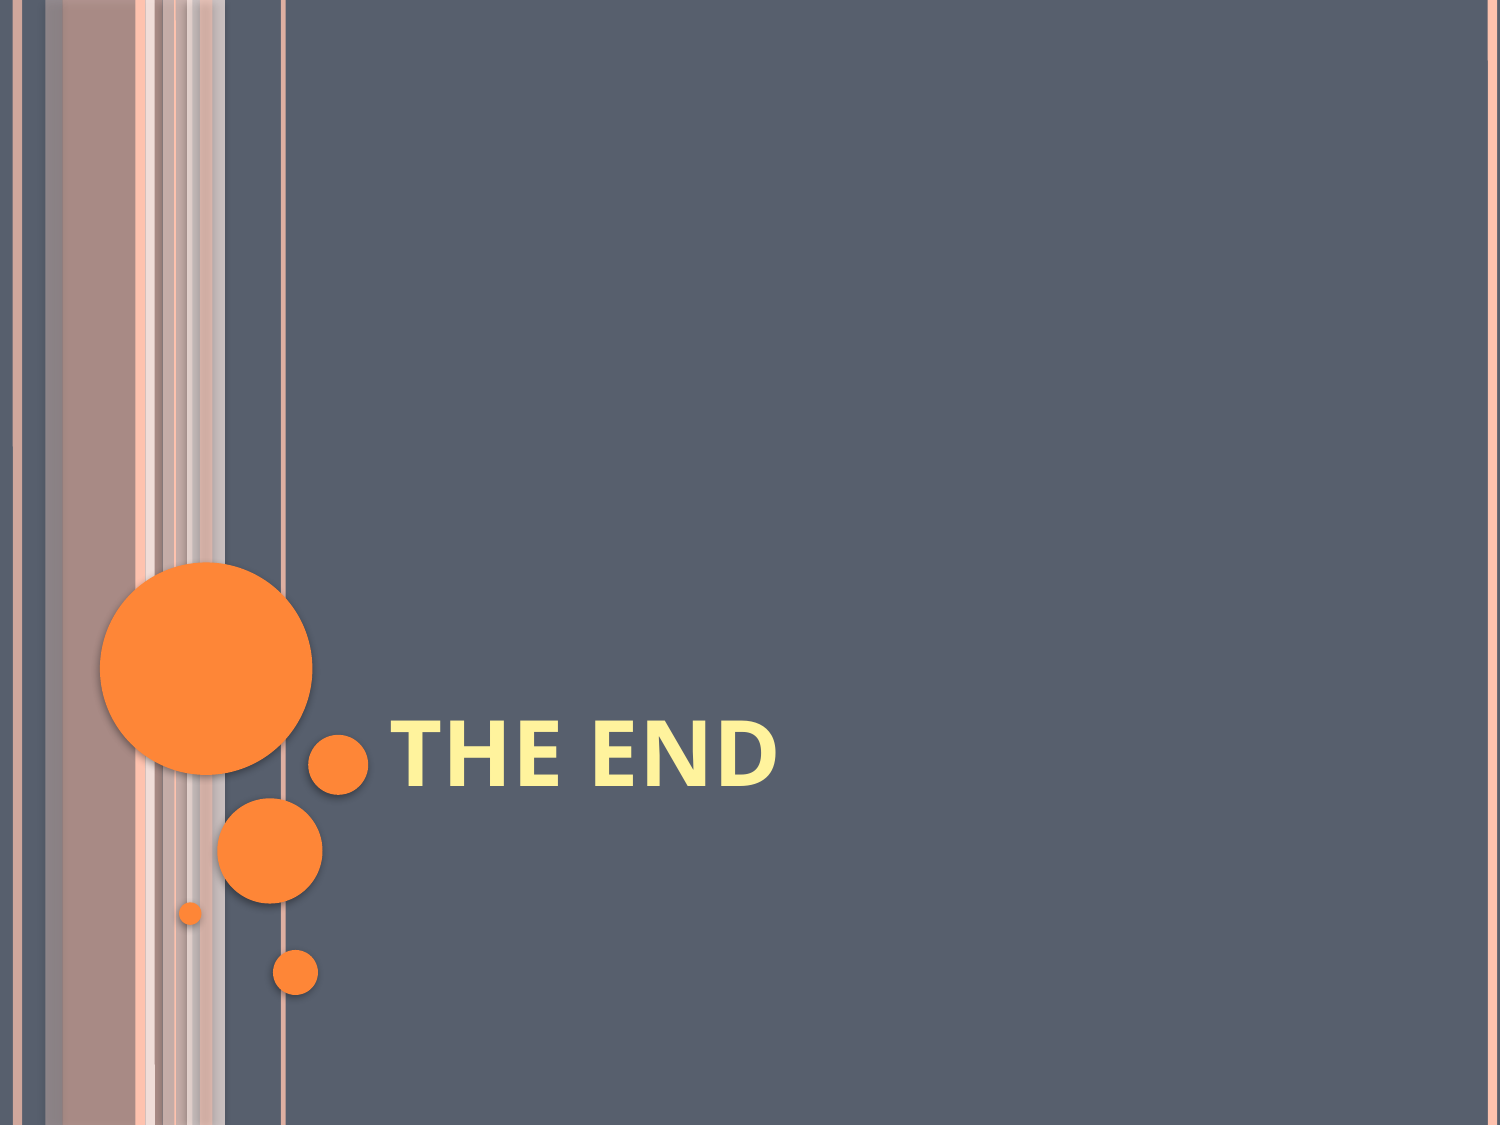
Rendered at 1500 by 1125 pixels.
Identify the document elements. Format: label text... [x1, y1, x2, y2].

title The End [375, 474, 1388, 812]
